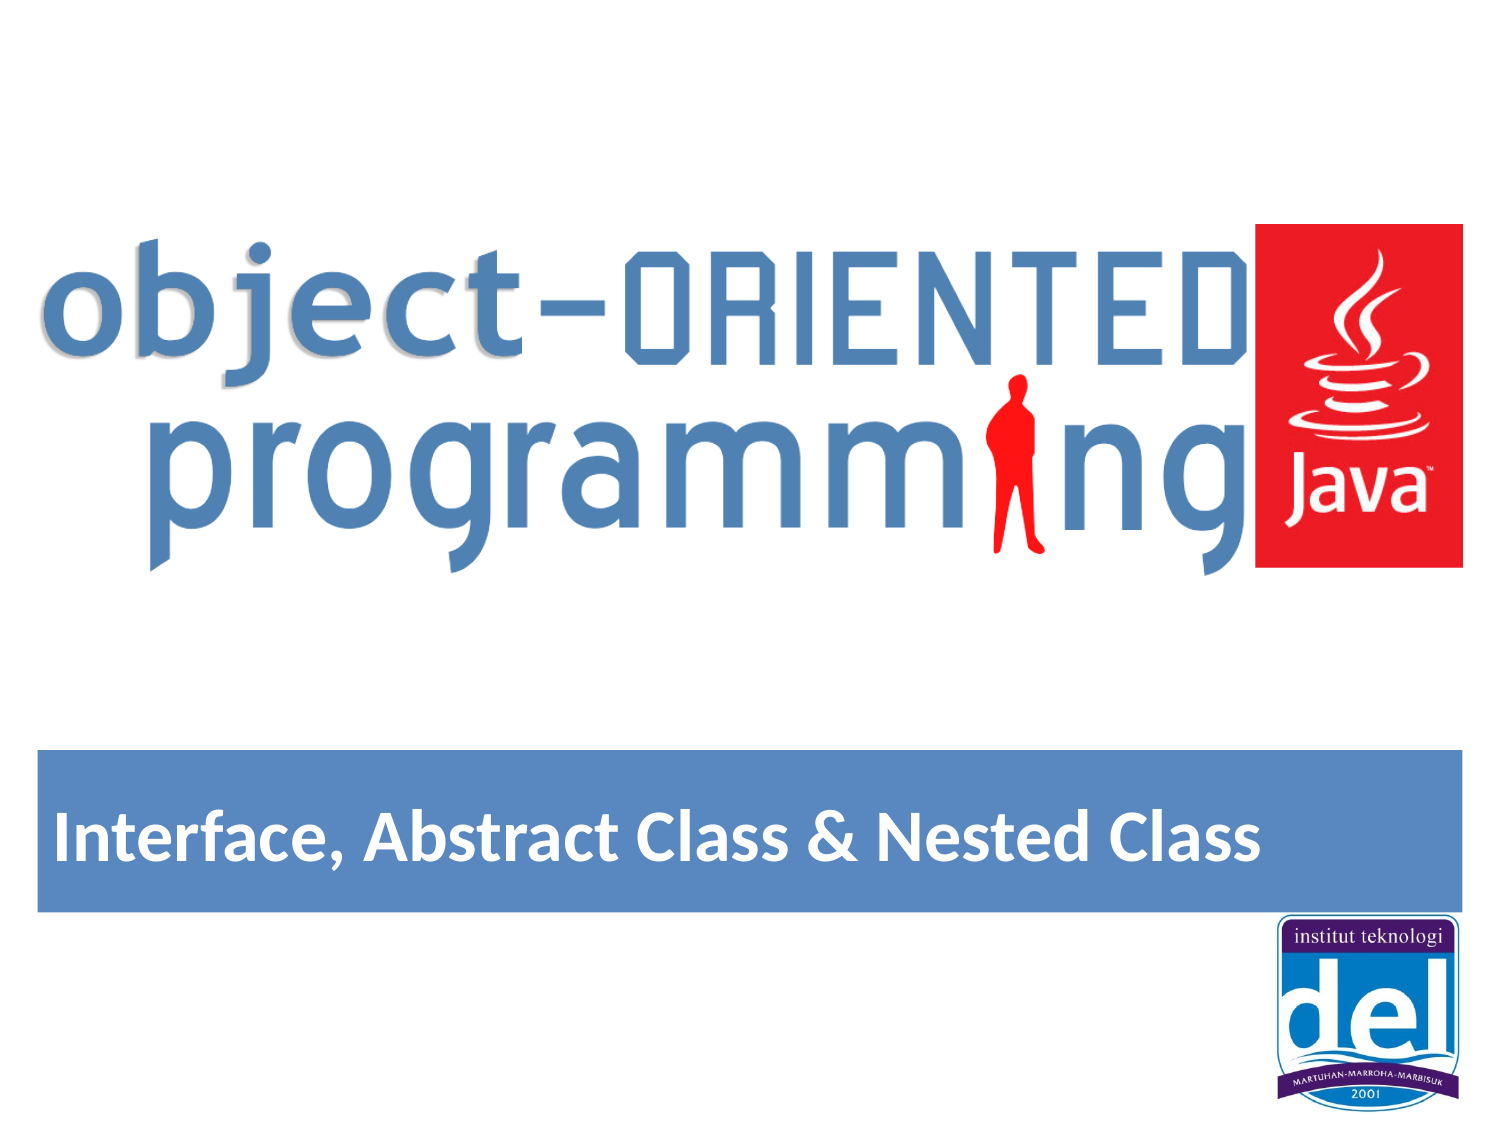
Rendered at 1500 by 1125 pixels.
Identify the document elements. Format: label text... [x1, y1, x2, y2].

title Interface, Abstract Class & Nested Class [37, 750, 1463, 913]
picture [37, 224, 1463, 576]
picture [1275, 913, 1461, 1113]
